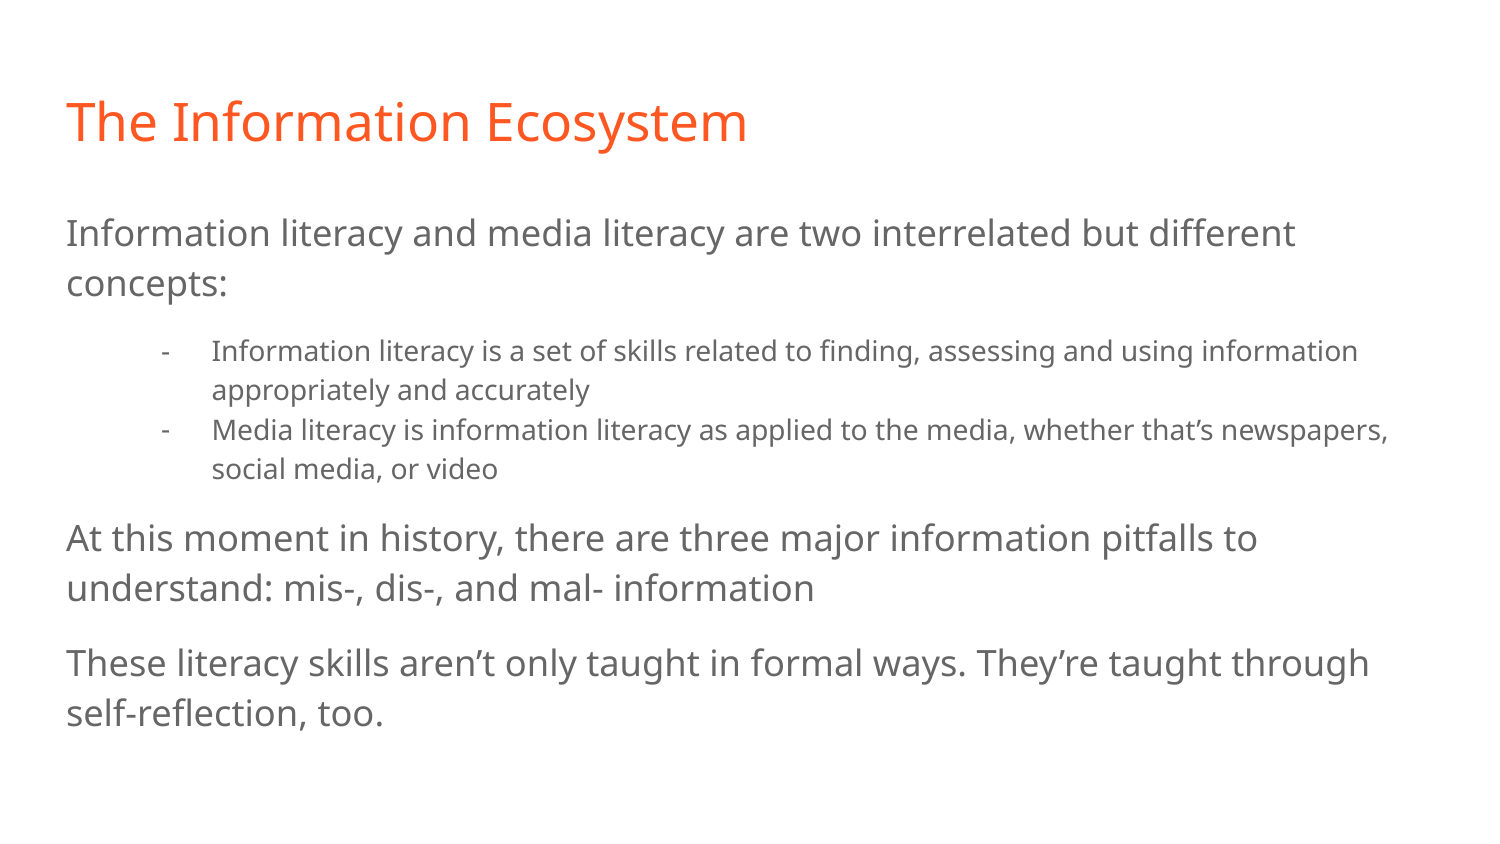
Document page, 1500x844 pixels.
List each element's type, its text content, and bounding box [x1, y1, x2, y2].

title The Information Ecosystem [51, 72, 1449, 167]
list Information literacy and media literacy are two interrelated but different concepts: Information literacy is a set of skills related to finding, assessing and using information appropriately and accurately Media literacy is information literacy as applied to the media, whether that’s newspapers, social media, or video At this moment in history, there are three major information pitfalls to understand: mis-, dis-, and mal- information These literacy skills aren’t only taught in formal ways. They’re taught through self-reflection, too. [51, 189, 1449, 750]
